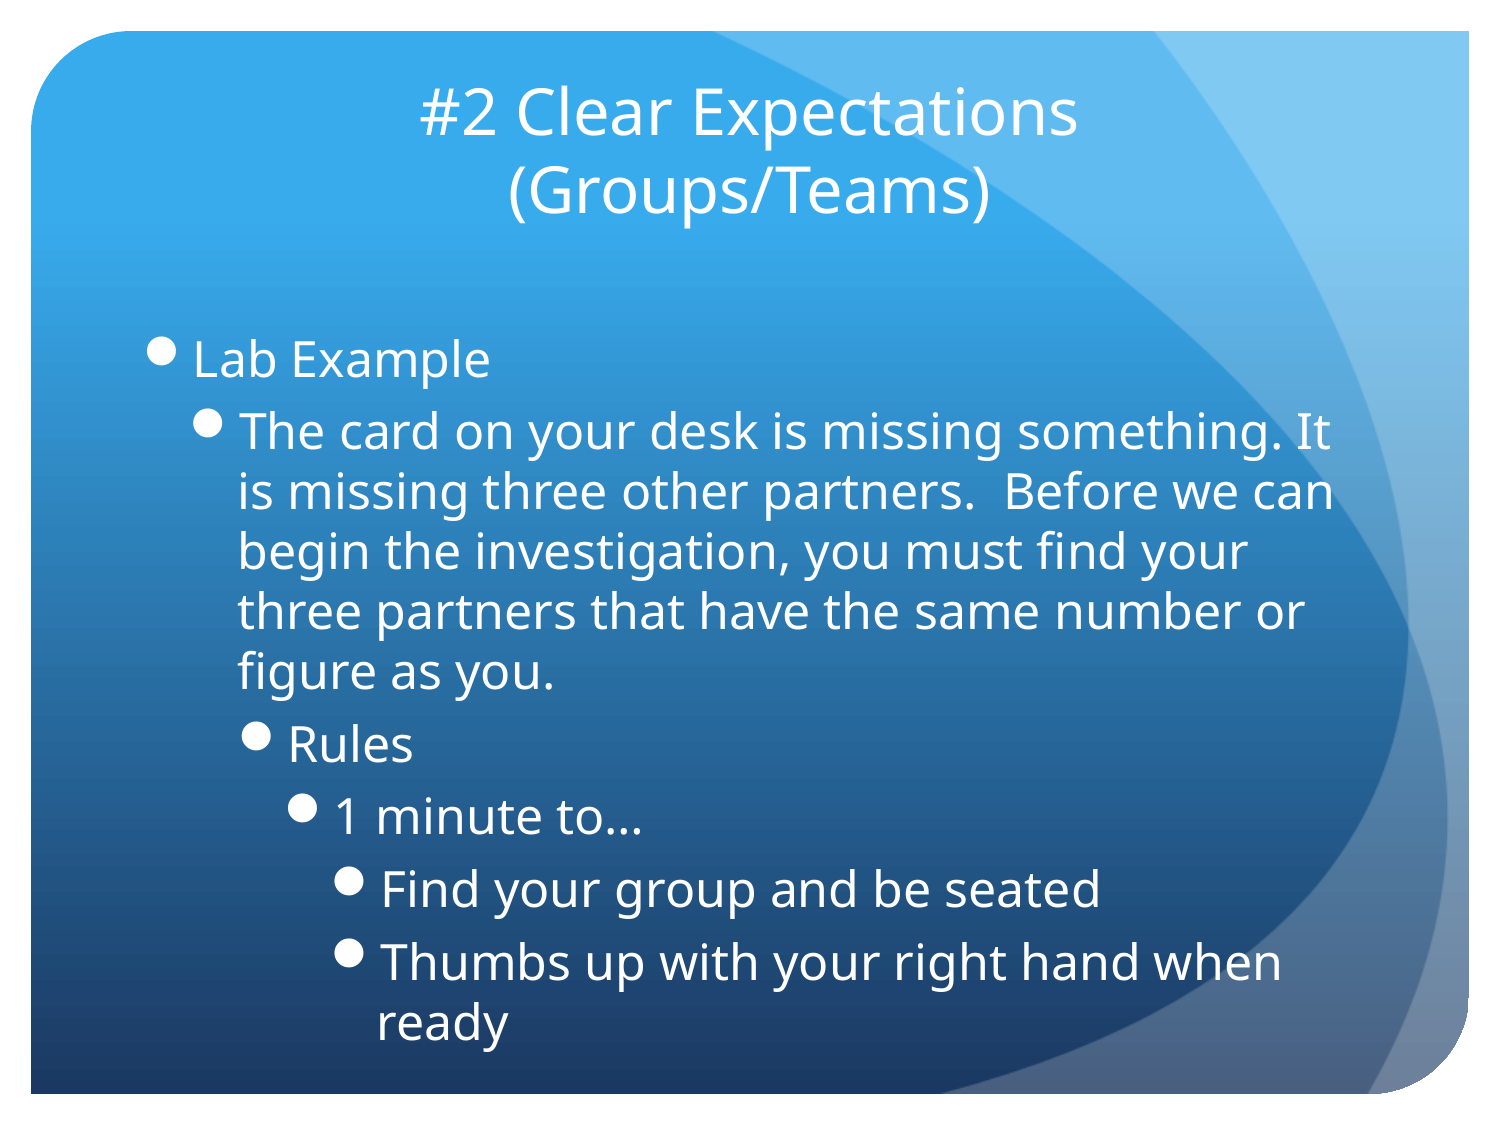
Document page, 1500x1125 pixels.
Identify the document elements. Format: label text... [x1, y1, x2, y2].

picture [24, 30, 1473, 1094]
list Lab Example The card on your desk is missing something. It is missing three other partners. Before we can begin the investigation, you must find your three partners that have the same number or figure as you. Rules 1 minute to… Find your group and be seated Thumbs up with your right hand when ready [127, 319, 1372, 1074]
title #2 Clear Expectations (Groups/Teams) [127, 62, 1372, 234]
